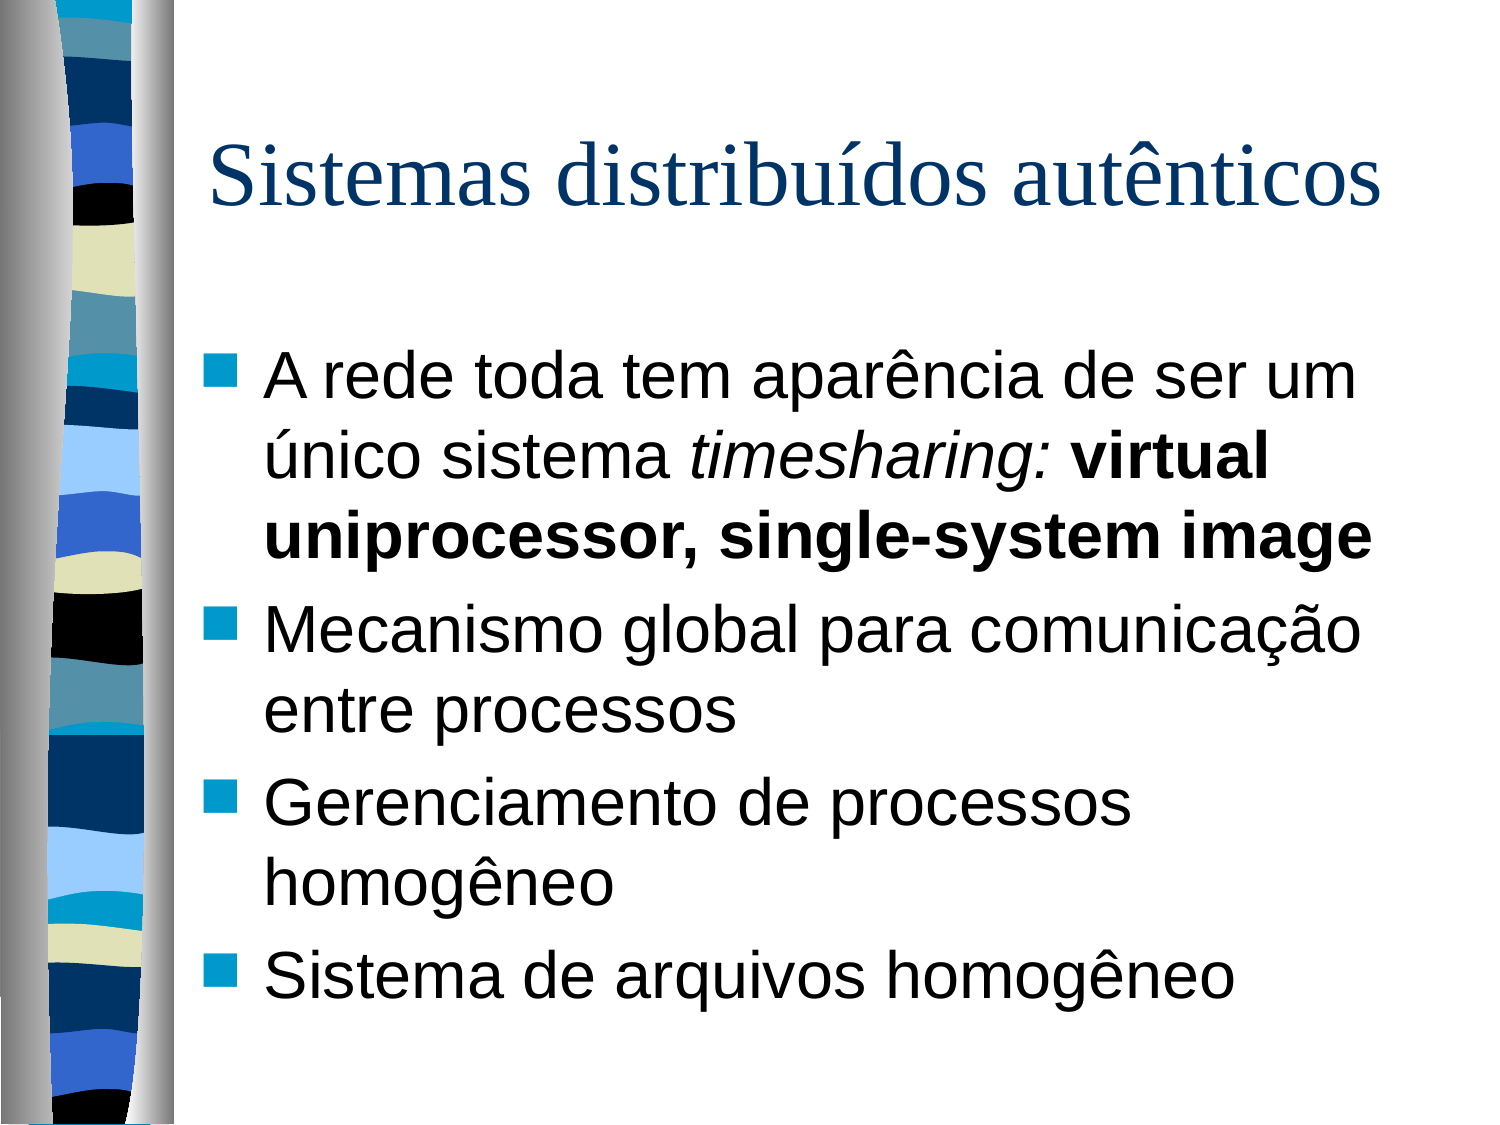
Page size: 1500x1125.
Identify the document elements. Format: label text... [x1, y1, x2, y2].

title Sistemas distribuídos autênticos [192, 75, 1468, 263]
list A rede toda tem aparência de ser um único sistema timesharing: virtual uniprocessor, single-system image Mecanismo global para comunicação entre processos Gerenciamento de processos homogêneo Sistema de arquivos homogêneo [192, 324, 1468, 1000]
